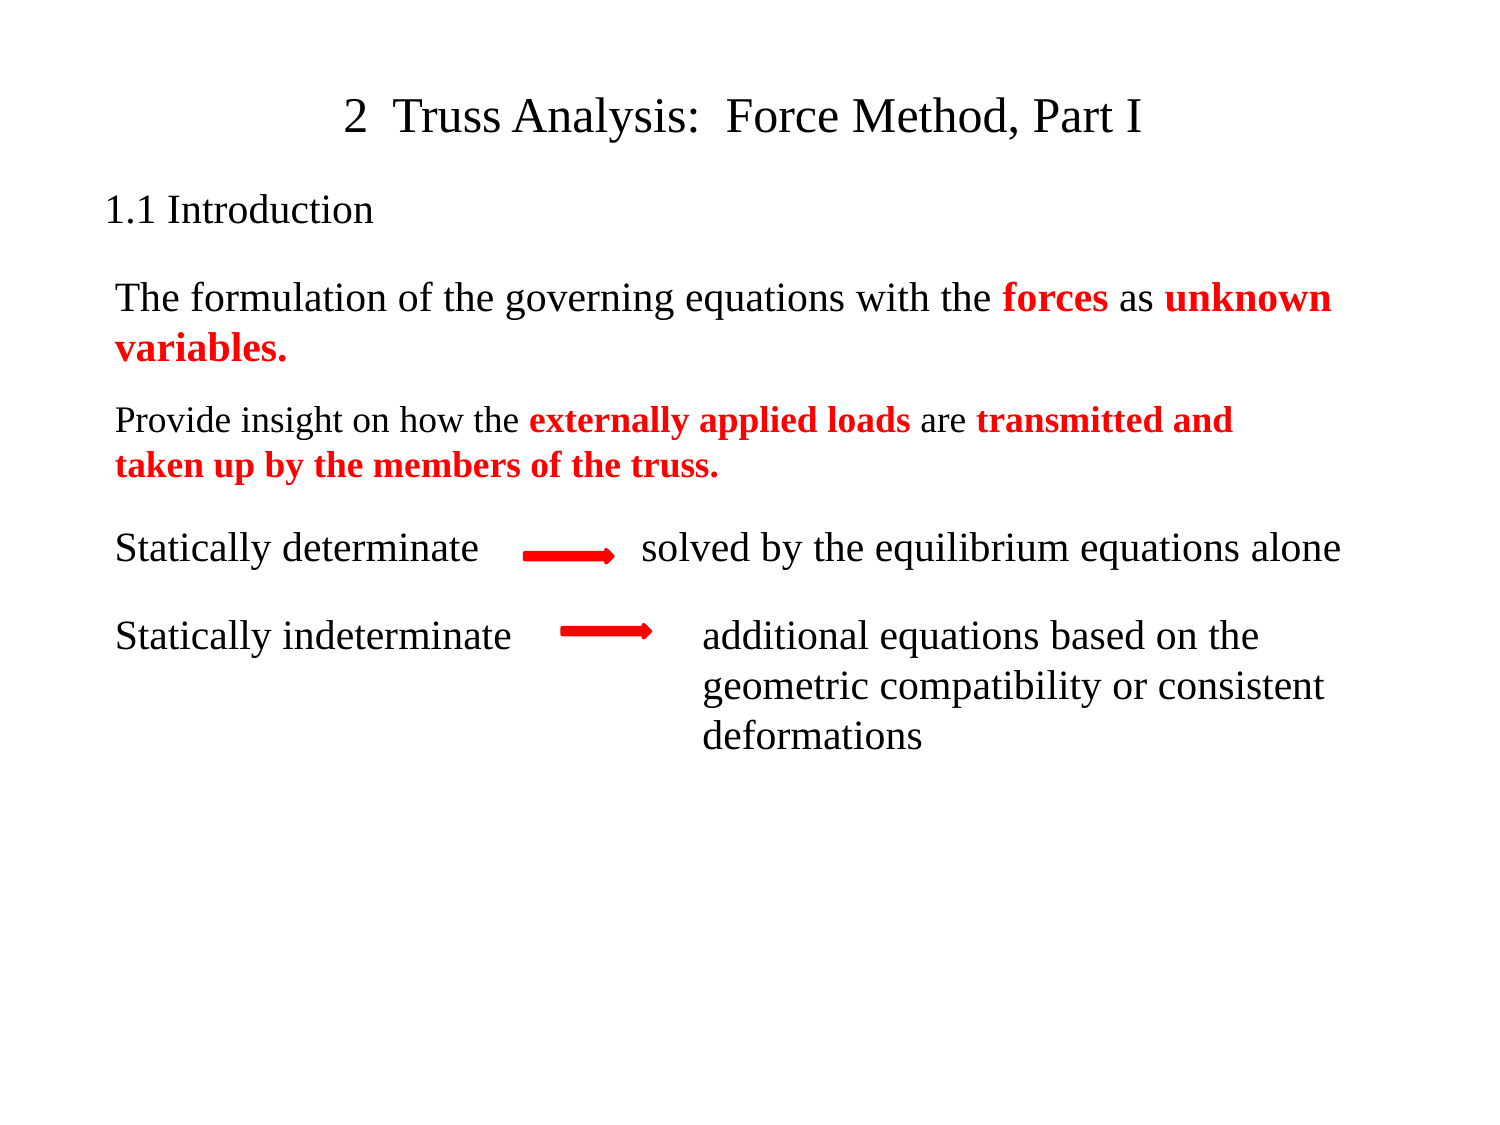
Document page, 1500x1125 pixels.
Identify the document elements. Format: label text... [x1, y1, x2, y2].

text_box additional equations based on the geometric compatibility or consistent deformations [687, 600, 1438, 765]
text_box Statically determinate [99, 512, 520, 578]
text_box [522, 547, 615, 565]
text_box The formulation of the governing equations with the forces as unknown variables. [99, 262, 1350, 378]
text_box [560, 622, 653, 640]
text_box solved by the equilibrium equations alone [626, 512, 1357, 578]
text_box Provide insight on how the externally applied loads are transmitted and taken up by the members of the truss. [99, 387, 1338, 493]
text_box Statically indeterminate [99, 600, 553, 665]
text_box 1.1 Introduction [89, 174, 390, 240]
text_box 2 Truss Analysis: Force Method, Part I [328, 74, 1158, 150]
